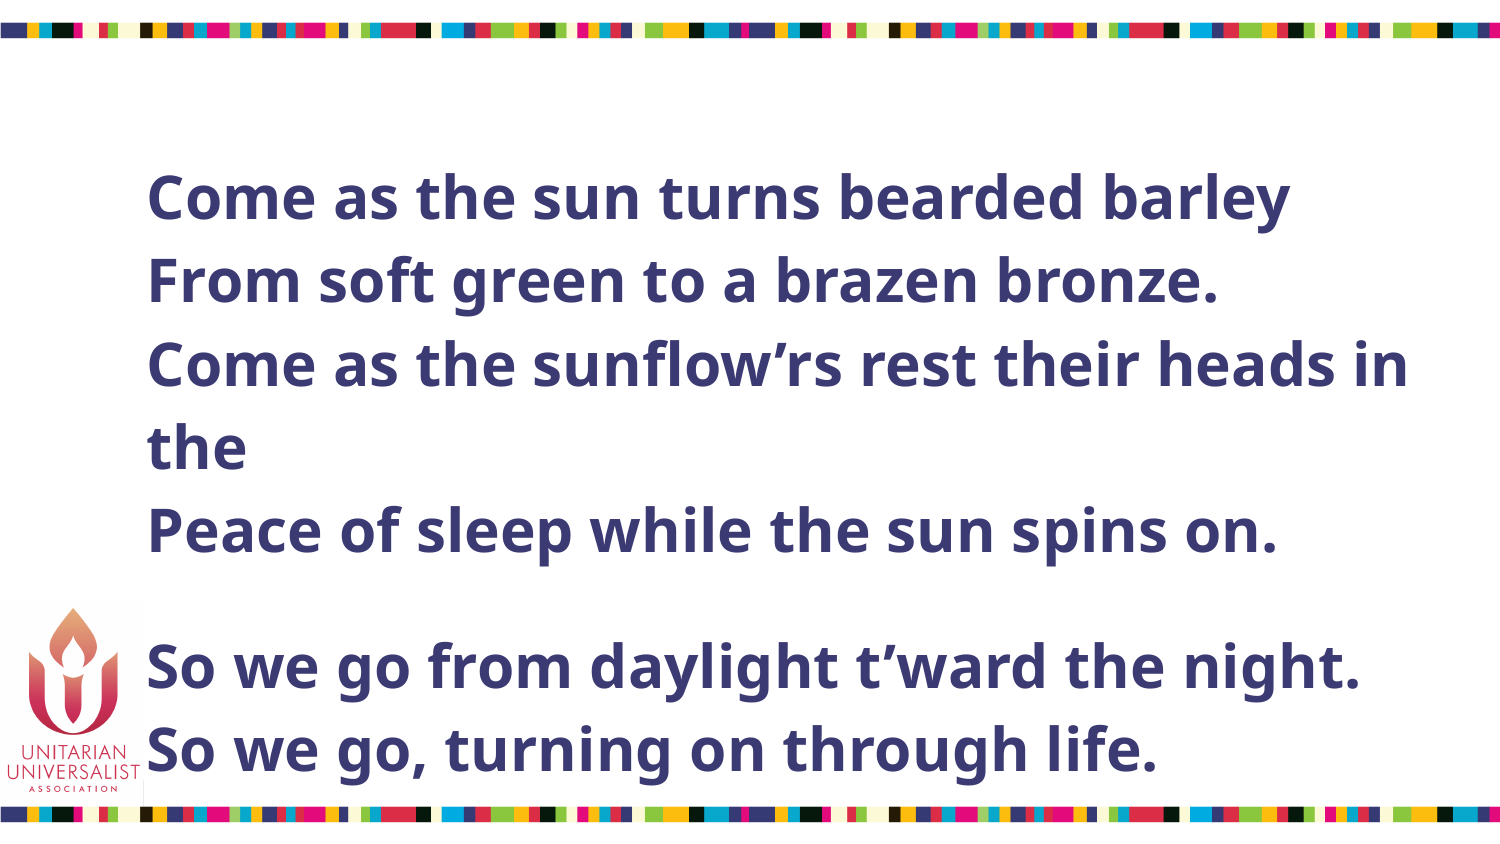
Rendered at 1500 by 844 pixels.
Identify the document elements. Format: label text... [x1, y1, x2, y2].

text_box Come as the sun turns bearded barley From soft green to a brazen bronze. Come as the sunflow’rs rest their heads in the Peace of sleep while the sun spins on. So we go from daylight t’ward the night. So we go, turning on through life. [131, 133, 1500, 799]
picture [0, 22, 1500, 40]
picture [0, 600, 1500, 824]
